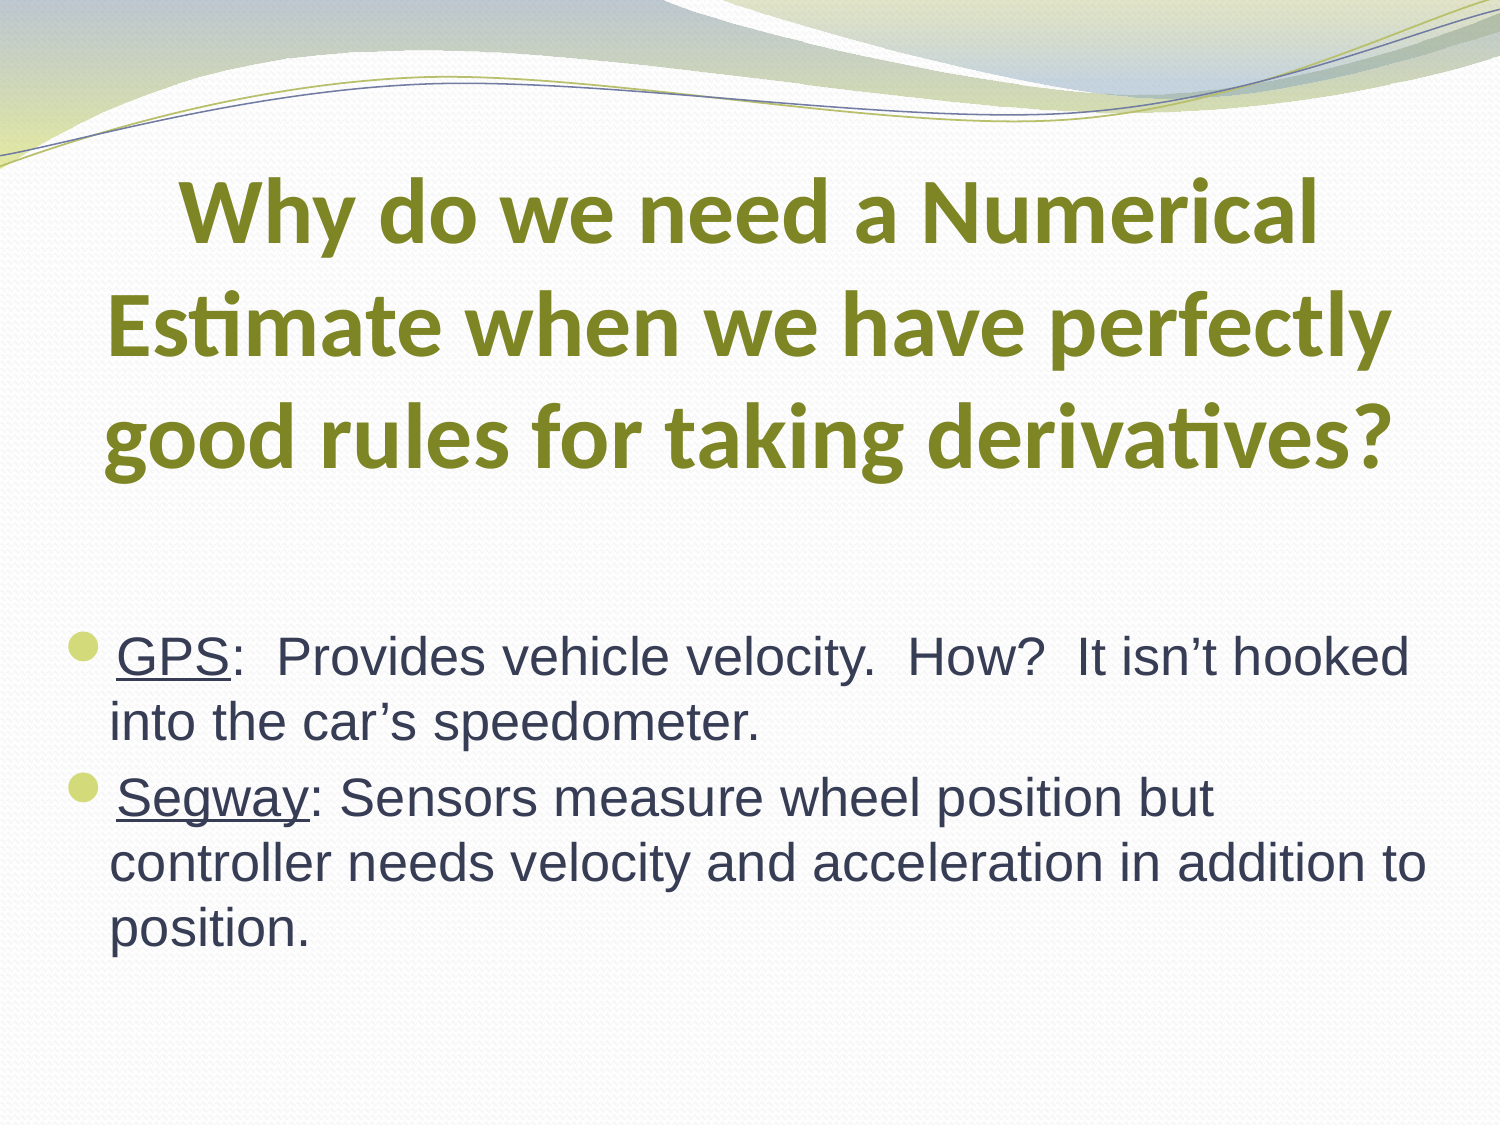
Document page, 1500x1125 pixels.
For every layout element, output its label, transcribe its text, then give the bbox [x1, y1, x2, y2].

title Why do we need a Numerical Estimate when we have perfectly good rules for taking derivatives? [75, 137, 1425, 488]
list GPS: Provides vehicle velocity. How? It isn’t hooked into the car’s speedometer. Segway: Sensors measure wheel position but controller needs velocity and acceleration in addition to position. [50, 537, 1463, 1025]
